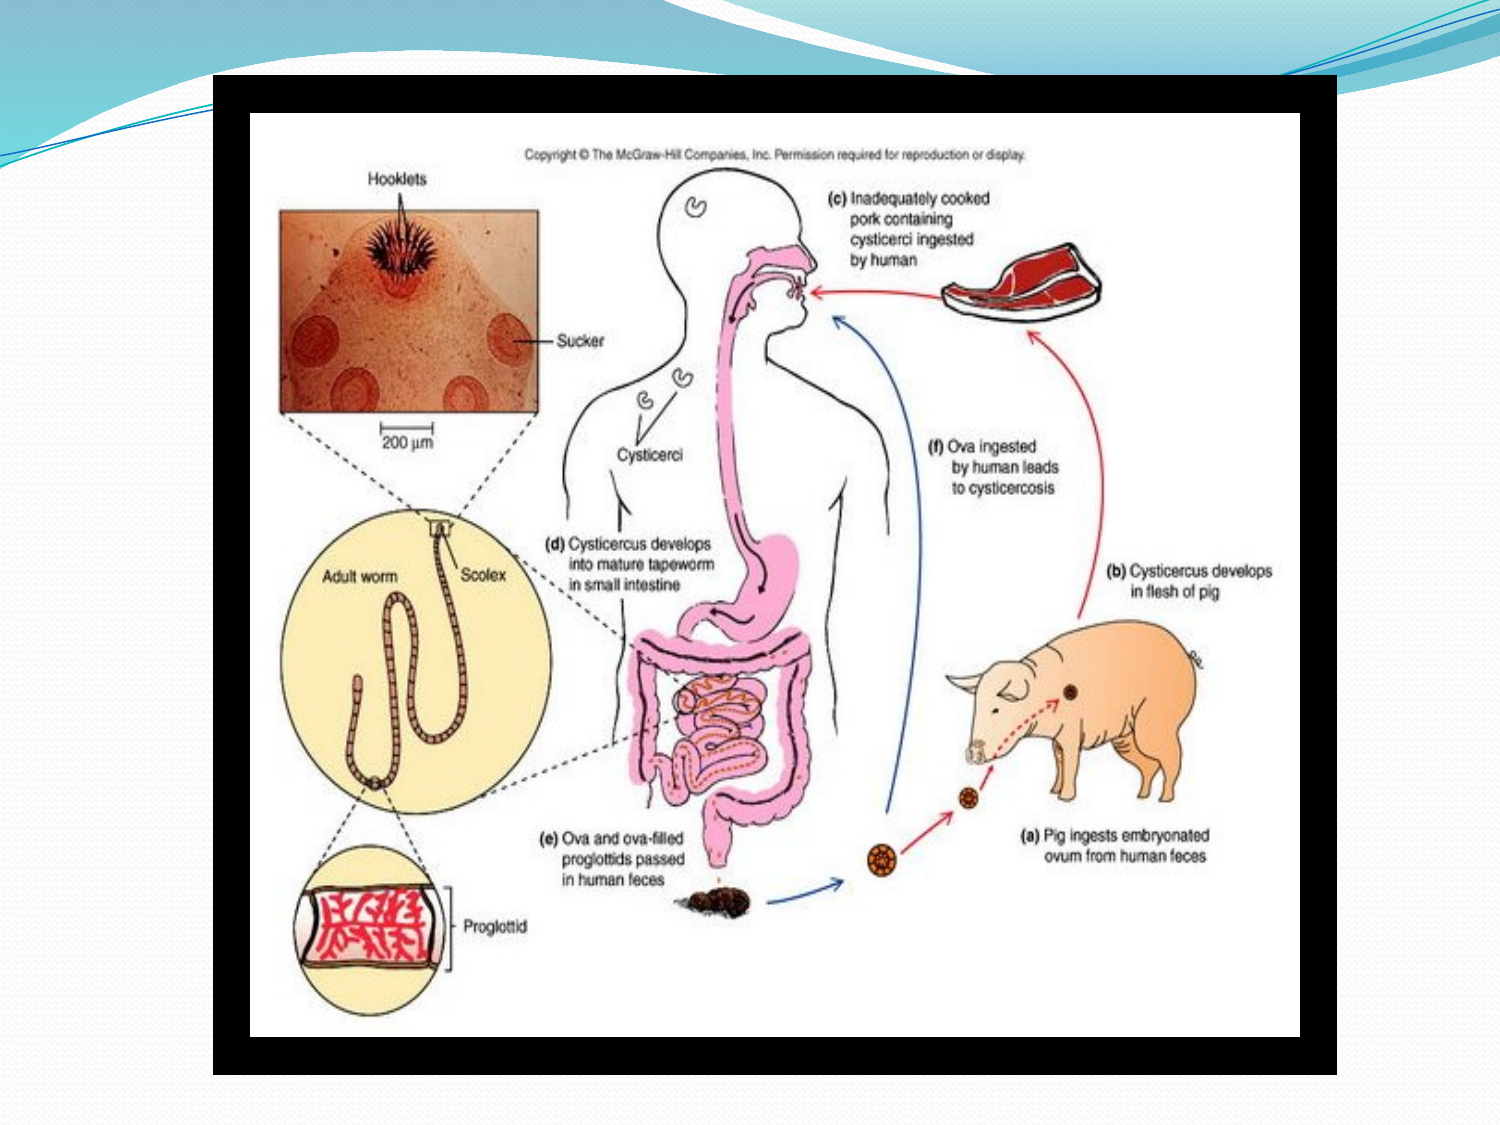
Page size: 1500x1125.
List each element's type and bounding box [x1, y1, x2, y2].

list [249, 112, 1301, 1038]
